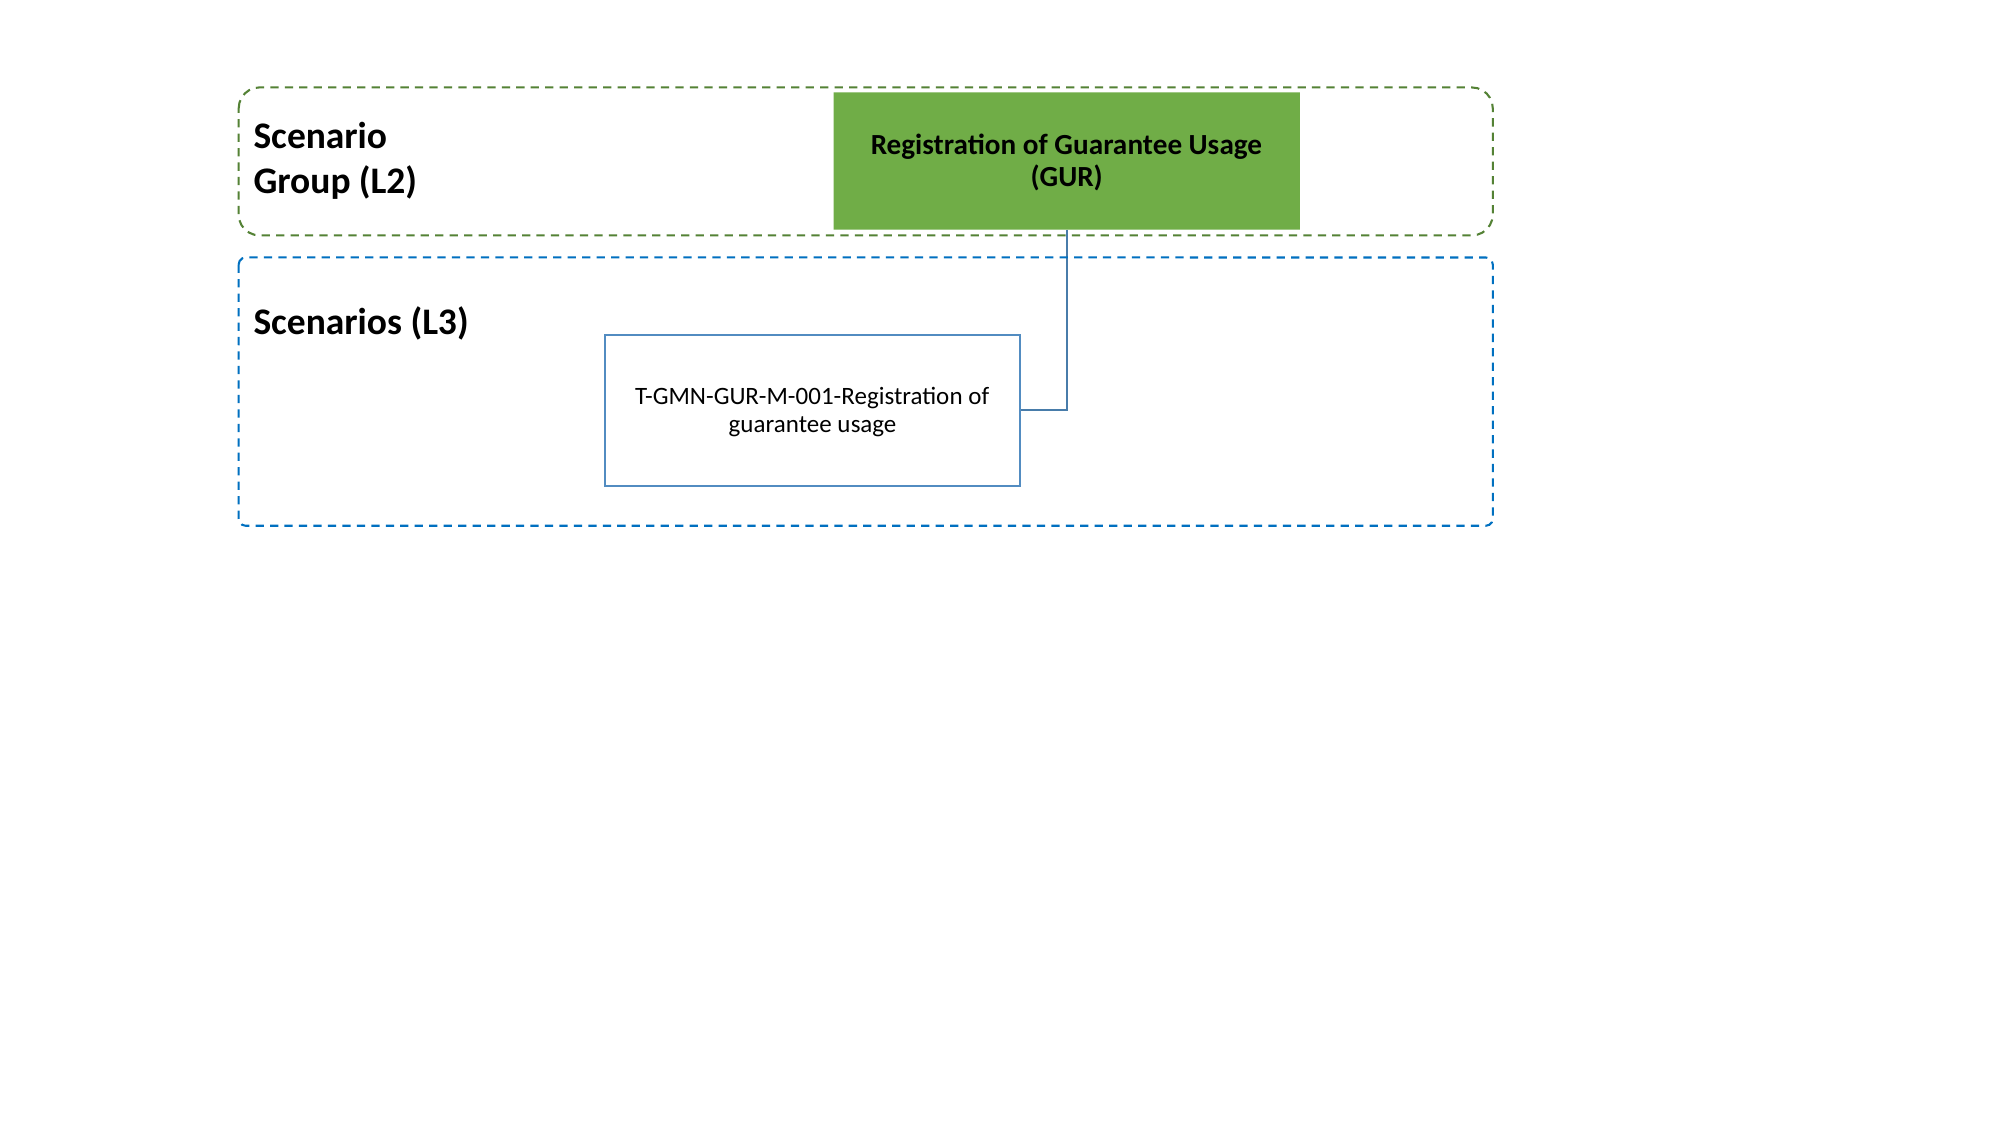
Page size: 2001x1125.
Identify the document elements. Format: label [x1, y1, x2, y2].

text_box [238, 87, 1493, 609]
